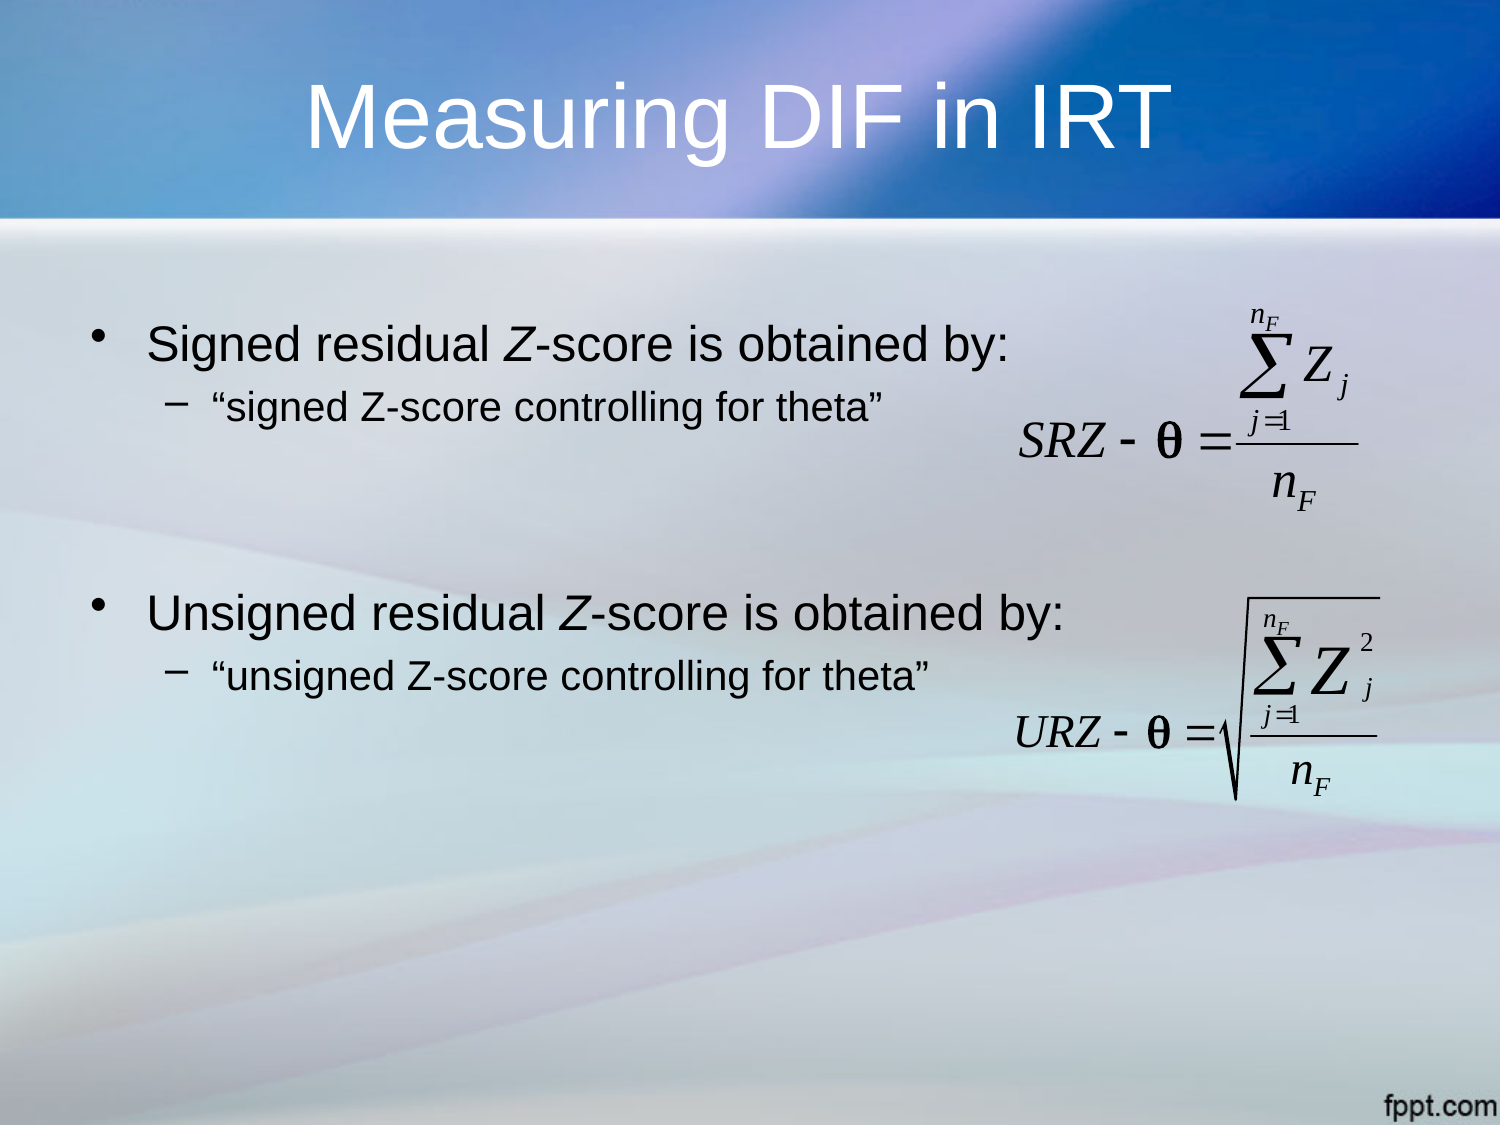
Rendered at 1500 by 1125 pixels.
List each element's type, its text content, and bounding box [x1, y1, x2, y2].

list Signed residual Z-score is obtained by: “signed Z-score controlling for theta” Unsigned residual Z-score is obtained by: “unsigned Z-score controlling for theta” [75, 304, 1425, 1047]
title Measuring DIF in IRT [64, 31, 1415, 192]
picture [0, 0, 1500, 1125]
